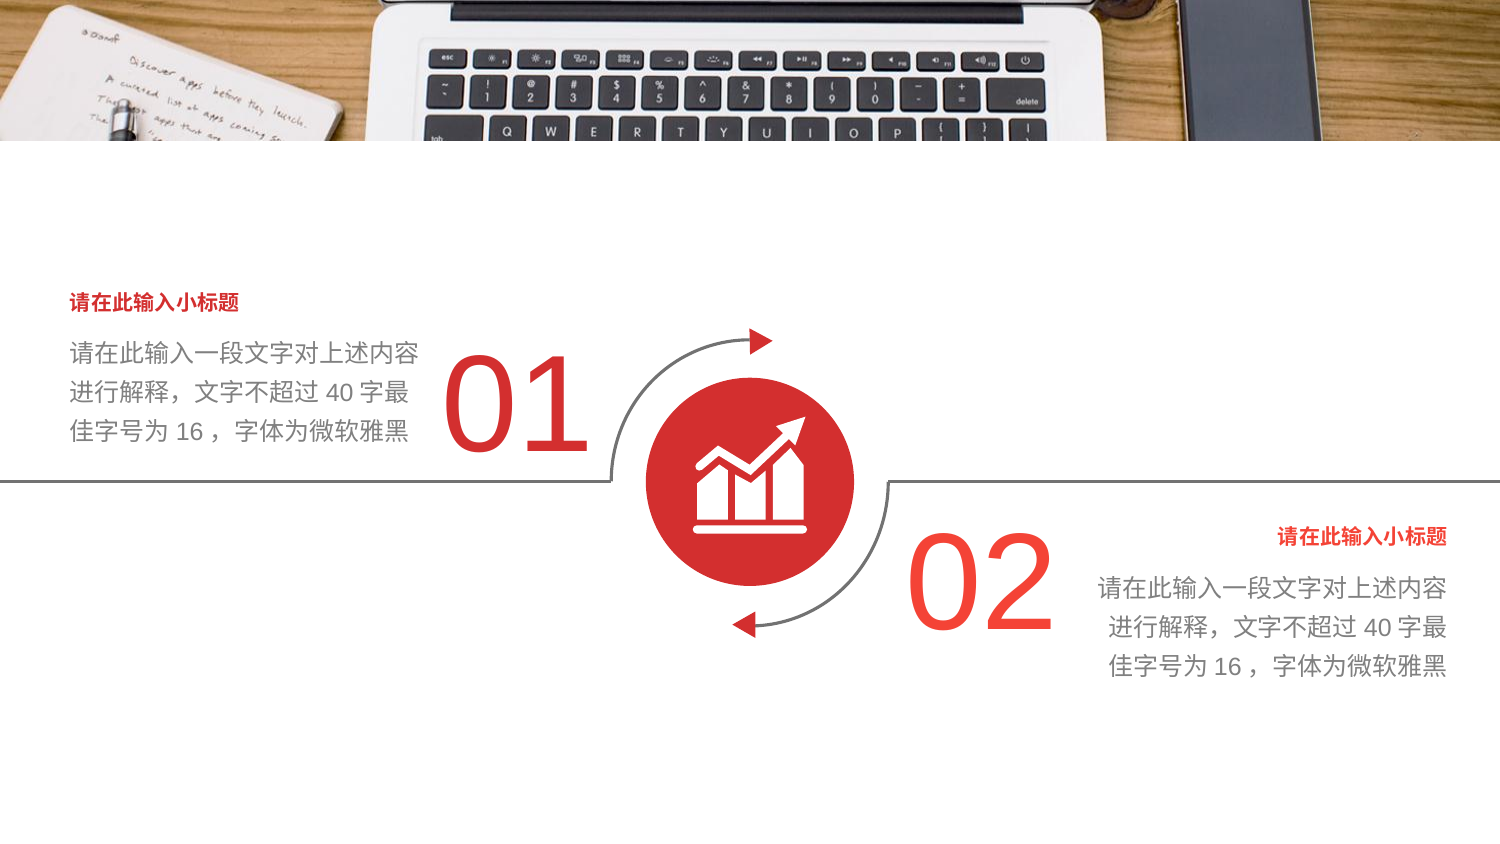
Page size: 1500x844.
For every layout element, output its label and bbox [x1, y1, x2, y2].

text_box [888, 484, 1463, 690]
text_box [611, 623, 888, 633]
text_box [889, 337, 1500, 633]
text_box [645, 377, 855, 586]
picture [0, 0, 1500, 141]
text_box [0, 326, 889, 623]
text_box [55, 281, 612, 489]
